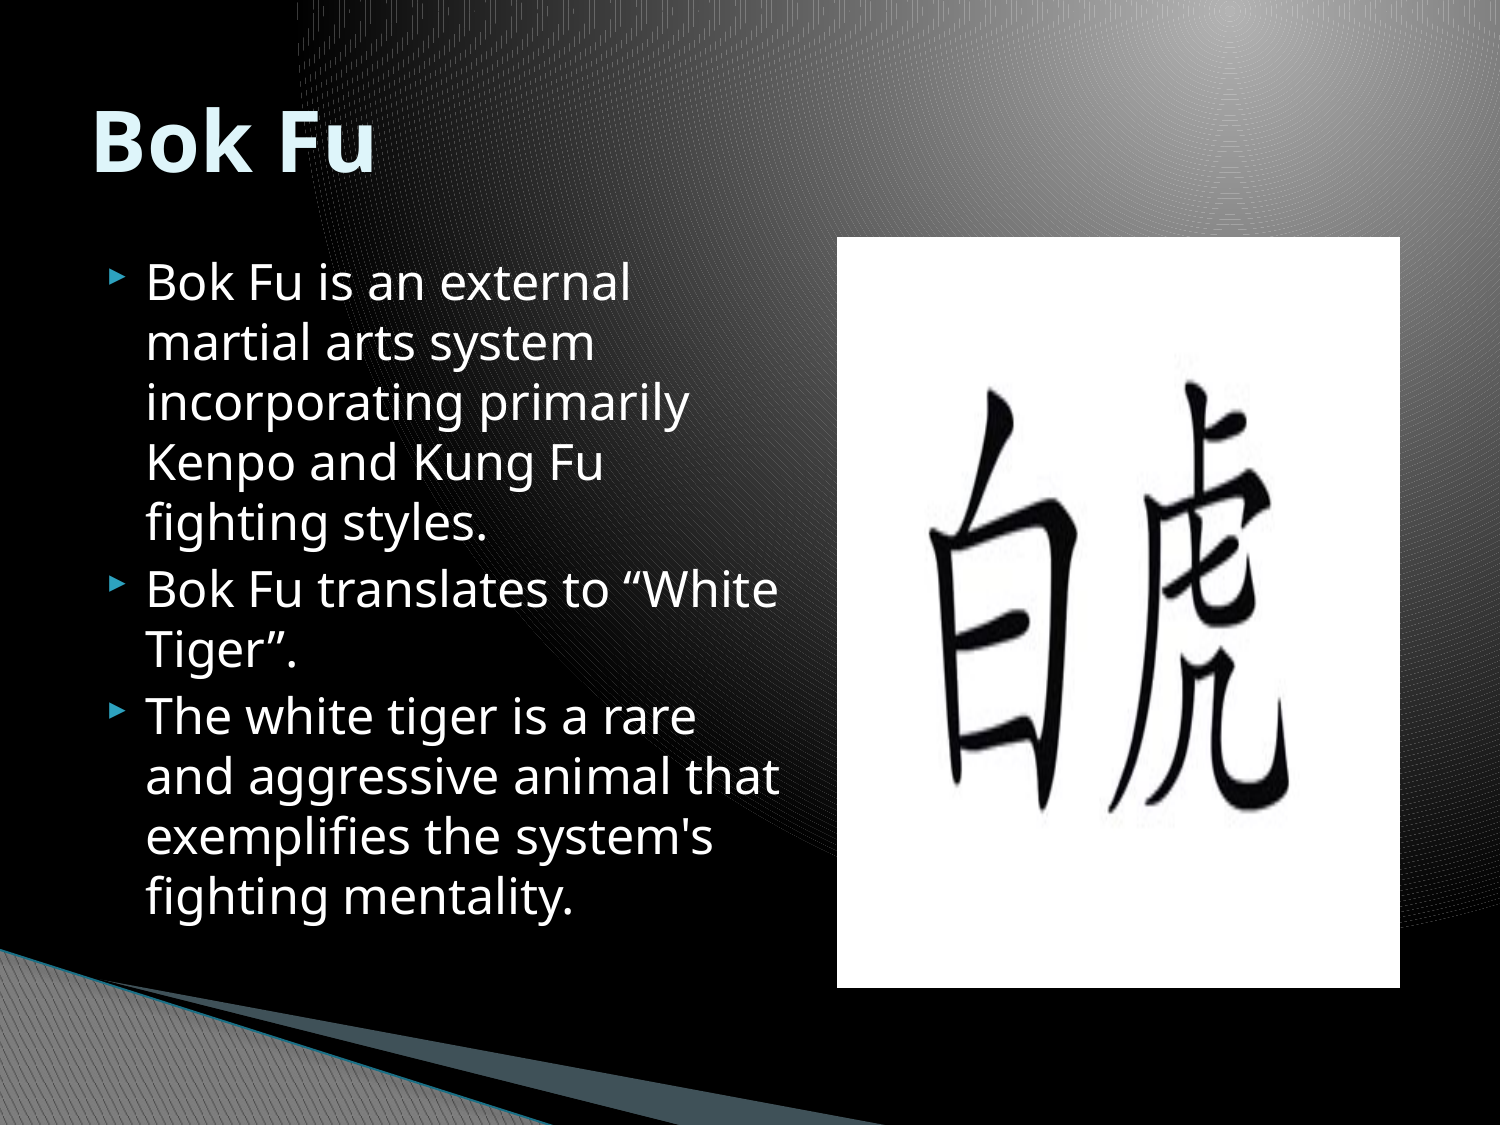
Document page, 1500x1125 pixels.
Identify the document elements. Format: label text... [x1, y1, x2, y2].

title Bok Fu [75, 45, 1425, 233]
list Bok Fu is an external martial arts system incorporating primarily Kenpo and Kung Fu fighting styles. Bok Fu translates to “White Tiger”. The white tiger is a rare and aggressive animal that exemplifies the system's fighting mentality. [75, 243, 800, 986]
picture [0, 952, 543, 1125]
picture [837, 237, 1401, 988]
